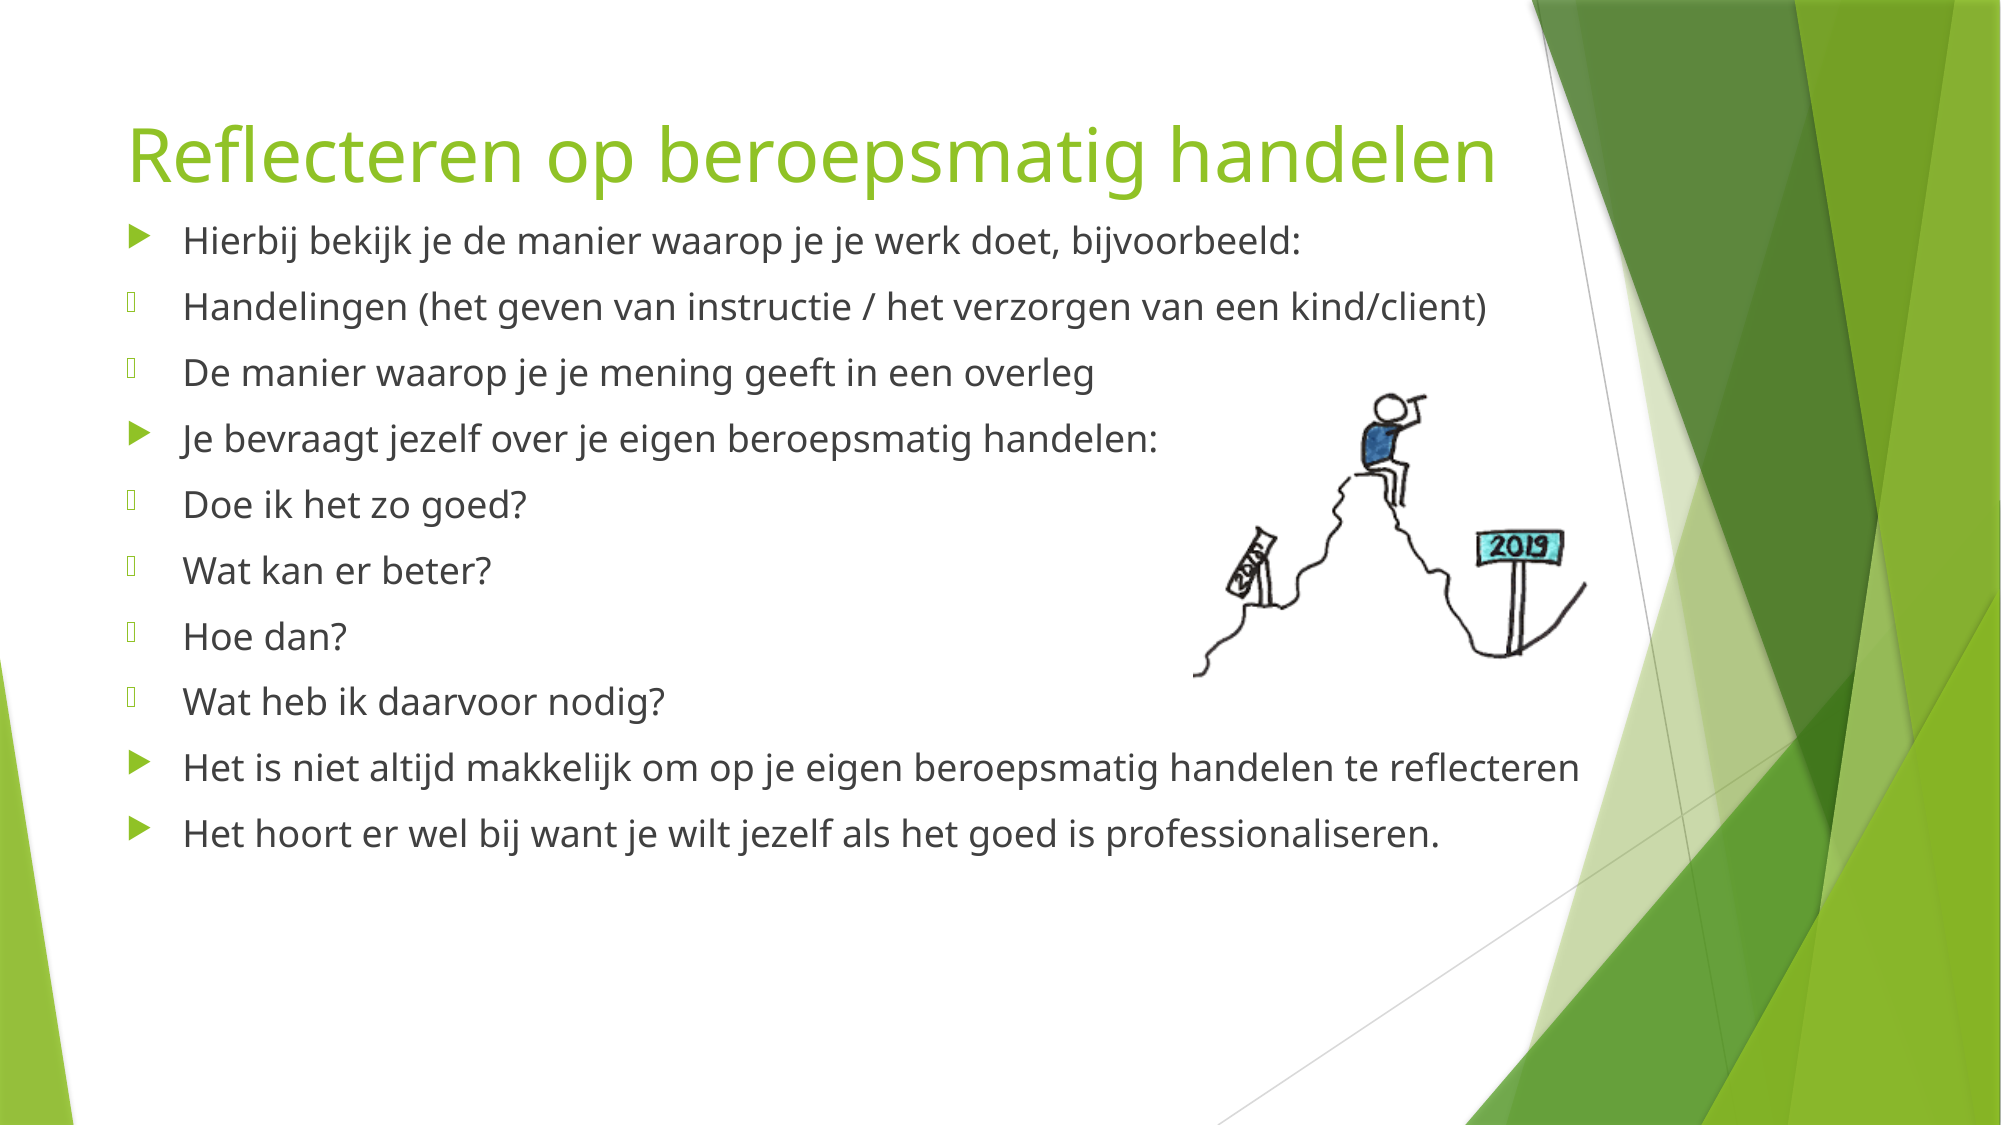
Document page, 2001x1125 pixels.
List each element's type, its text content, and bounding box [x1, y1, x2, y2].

picture [1192, 383, 1596, 691]
list Hierbij bekijk je de manier waarop je je werk doet, bijvoorbeeld: Handelingen (het geven van instructie / het verzorgen van een kind/client) De manier waarop je je mening geeft in een overleg Je bevraagt jezelf over je eigen beroepsmatig handelen: Doe ik het zo goed? Wat kan er beter? Hoe dan? Wat heb ik daarvoor nodig? Het is niet altijd makkelijk om op je eigen beroepsmatig handelen te reflecteren Het hoort er wel bij want je wilt jezelf als het goed is professionaliseren. [111, 210, 1648, 1104]
title Reflecteren op beroepsmatig handelen [111, 99, 1522, 210]
